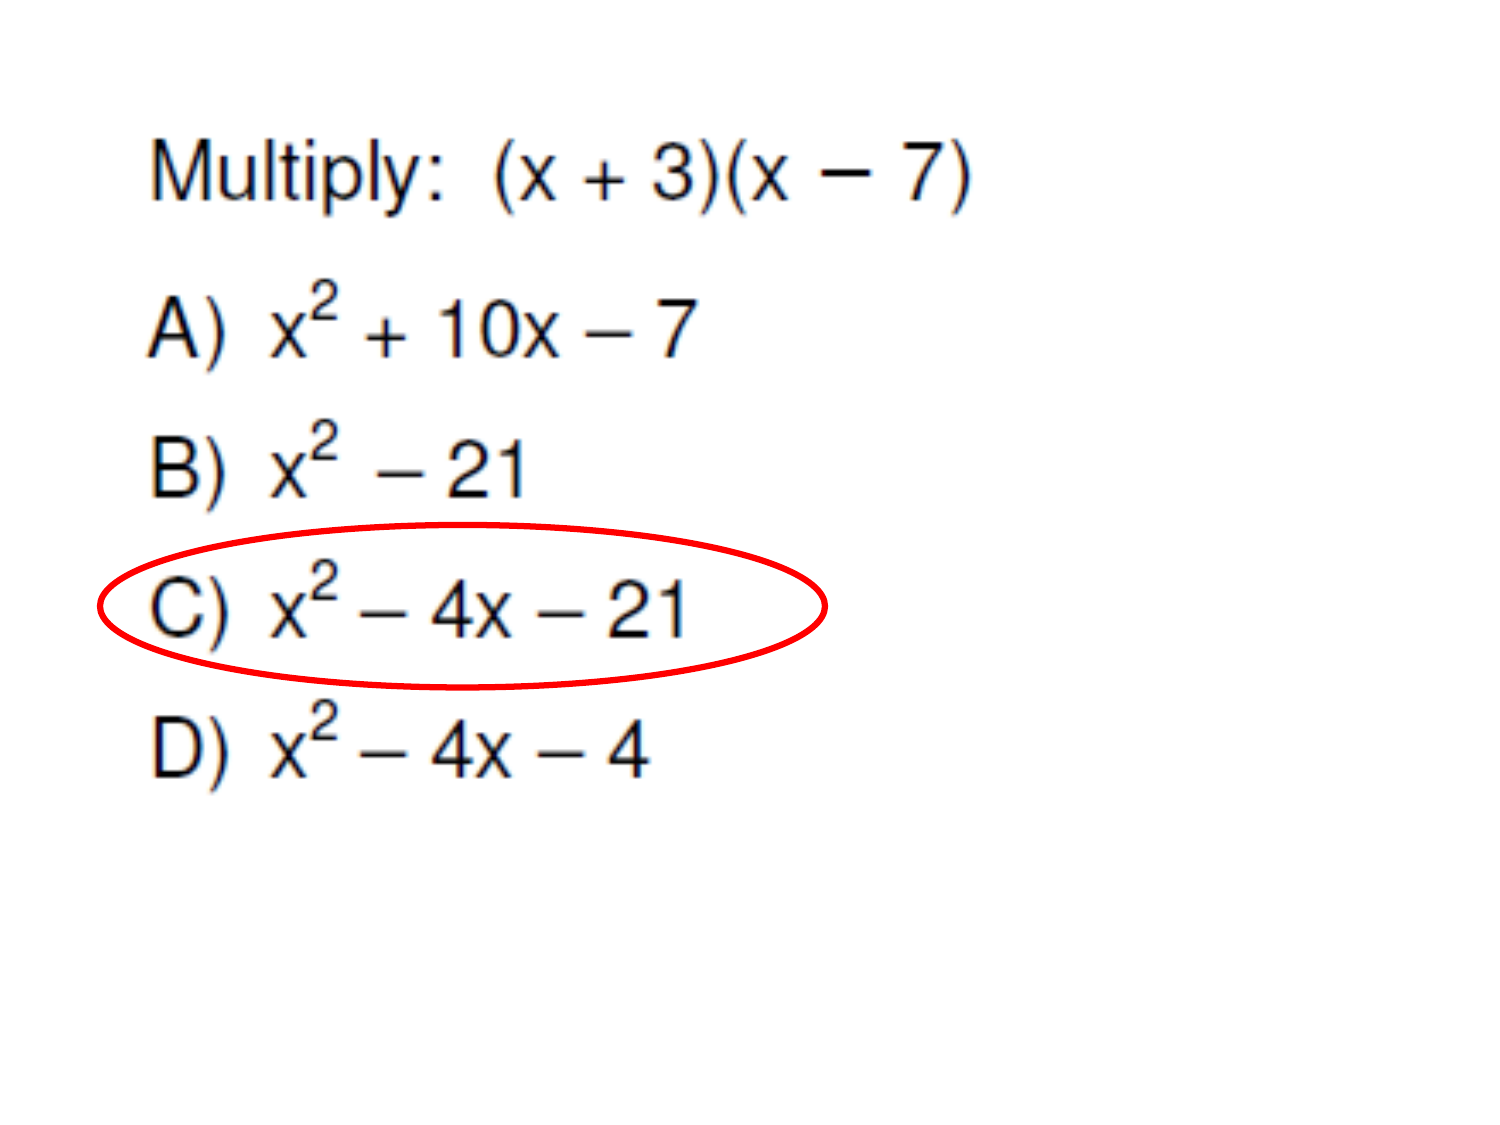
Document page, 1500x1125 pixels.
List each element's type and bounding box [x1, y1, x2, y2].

picture [99, 99, 1178, 813]
